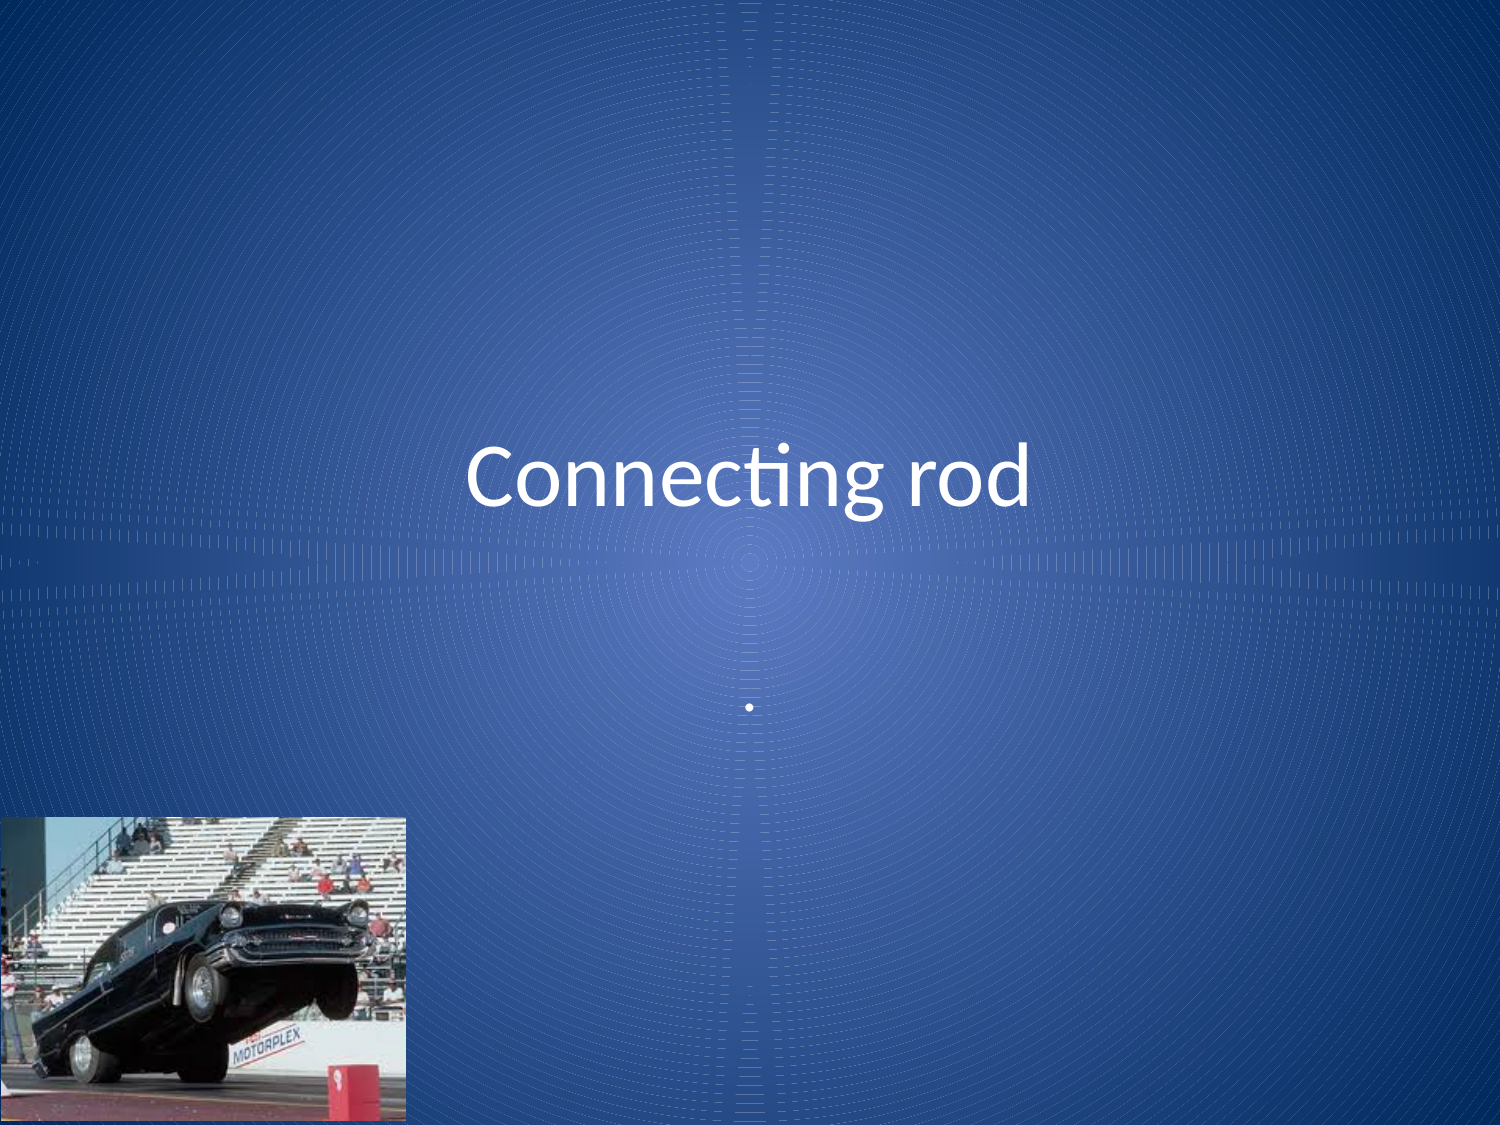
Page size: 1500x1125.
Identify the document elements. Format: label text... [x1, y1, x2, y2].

subtitle . [225, 637, 1275, 925]
title Connecting rod [112, 349, 1388, 591]
picture [0, 817, 407, 1121]
